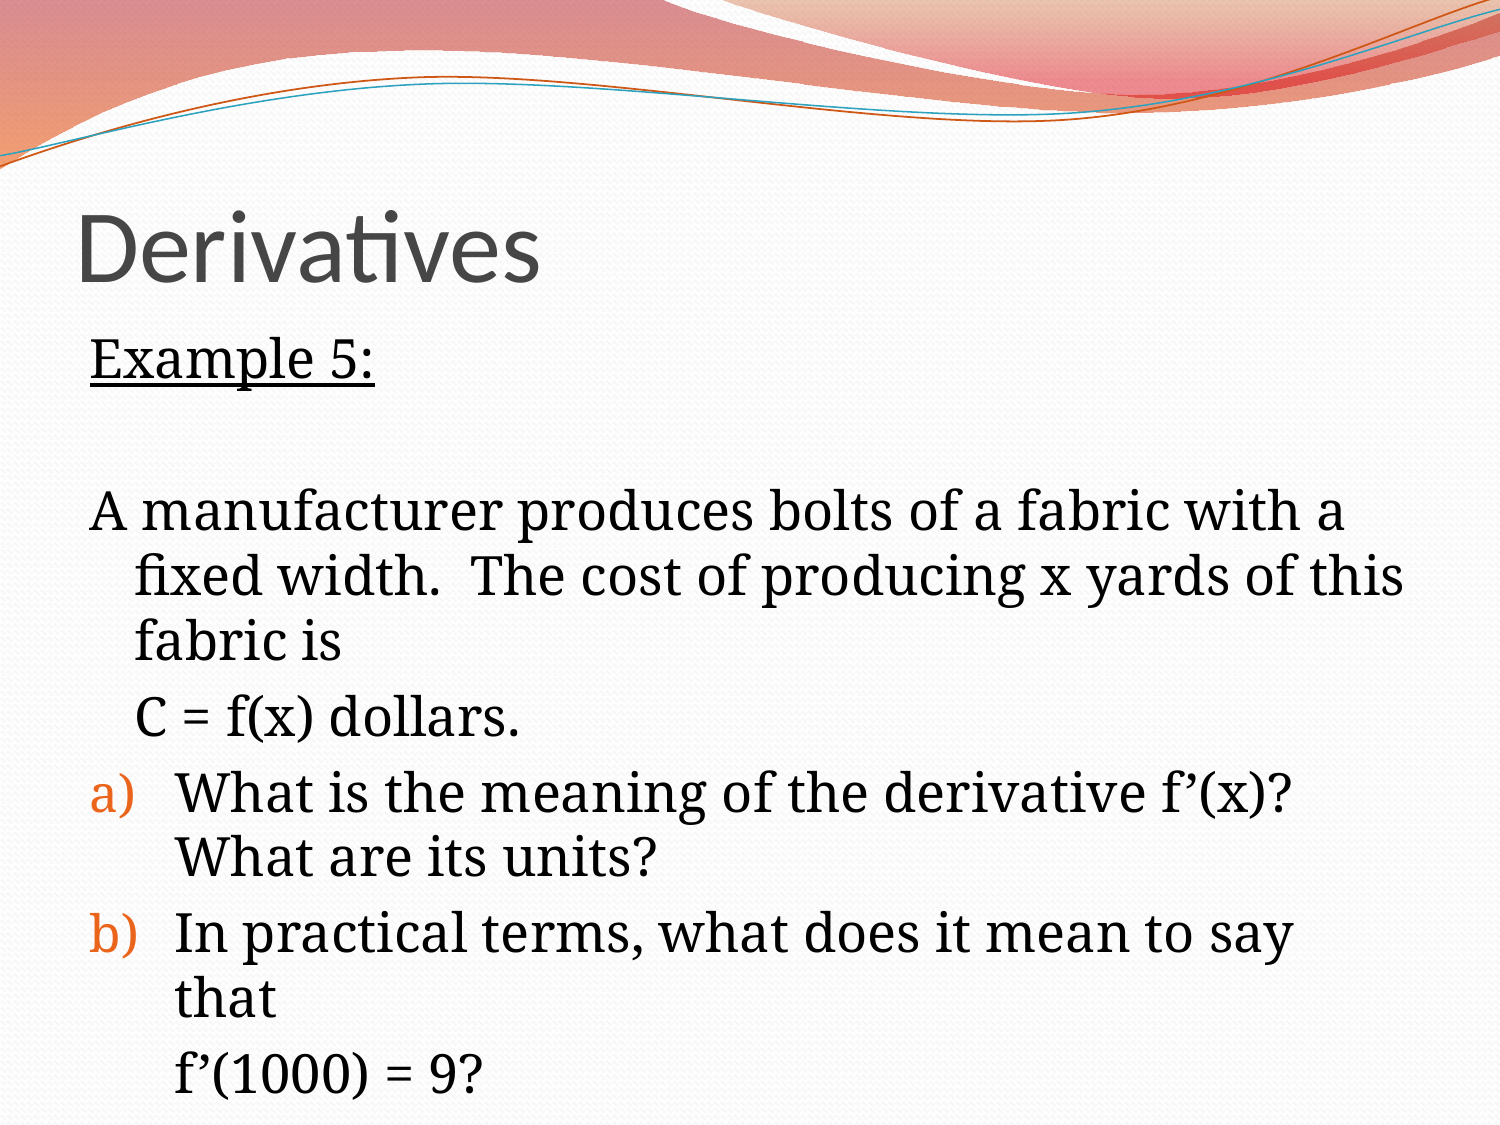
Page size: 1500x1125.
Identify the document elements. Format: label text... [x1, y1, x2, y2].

title Derivatives [75, 115, 1425, 303]
list Example 5: A manufacturer produces bolts of a fabric with a fixed width. The cost of producing x yards of this fabric is C = f(x) dollars. What is the meaning of the derivative f’(x)? What are its units? In practical terms, what does it mean to say that f’(1000) = 9? [75, 317, 1425, 1038]
